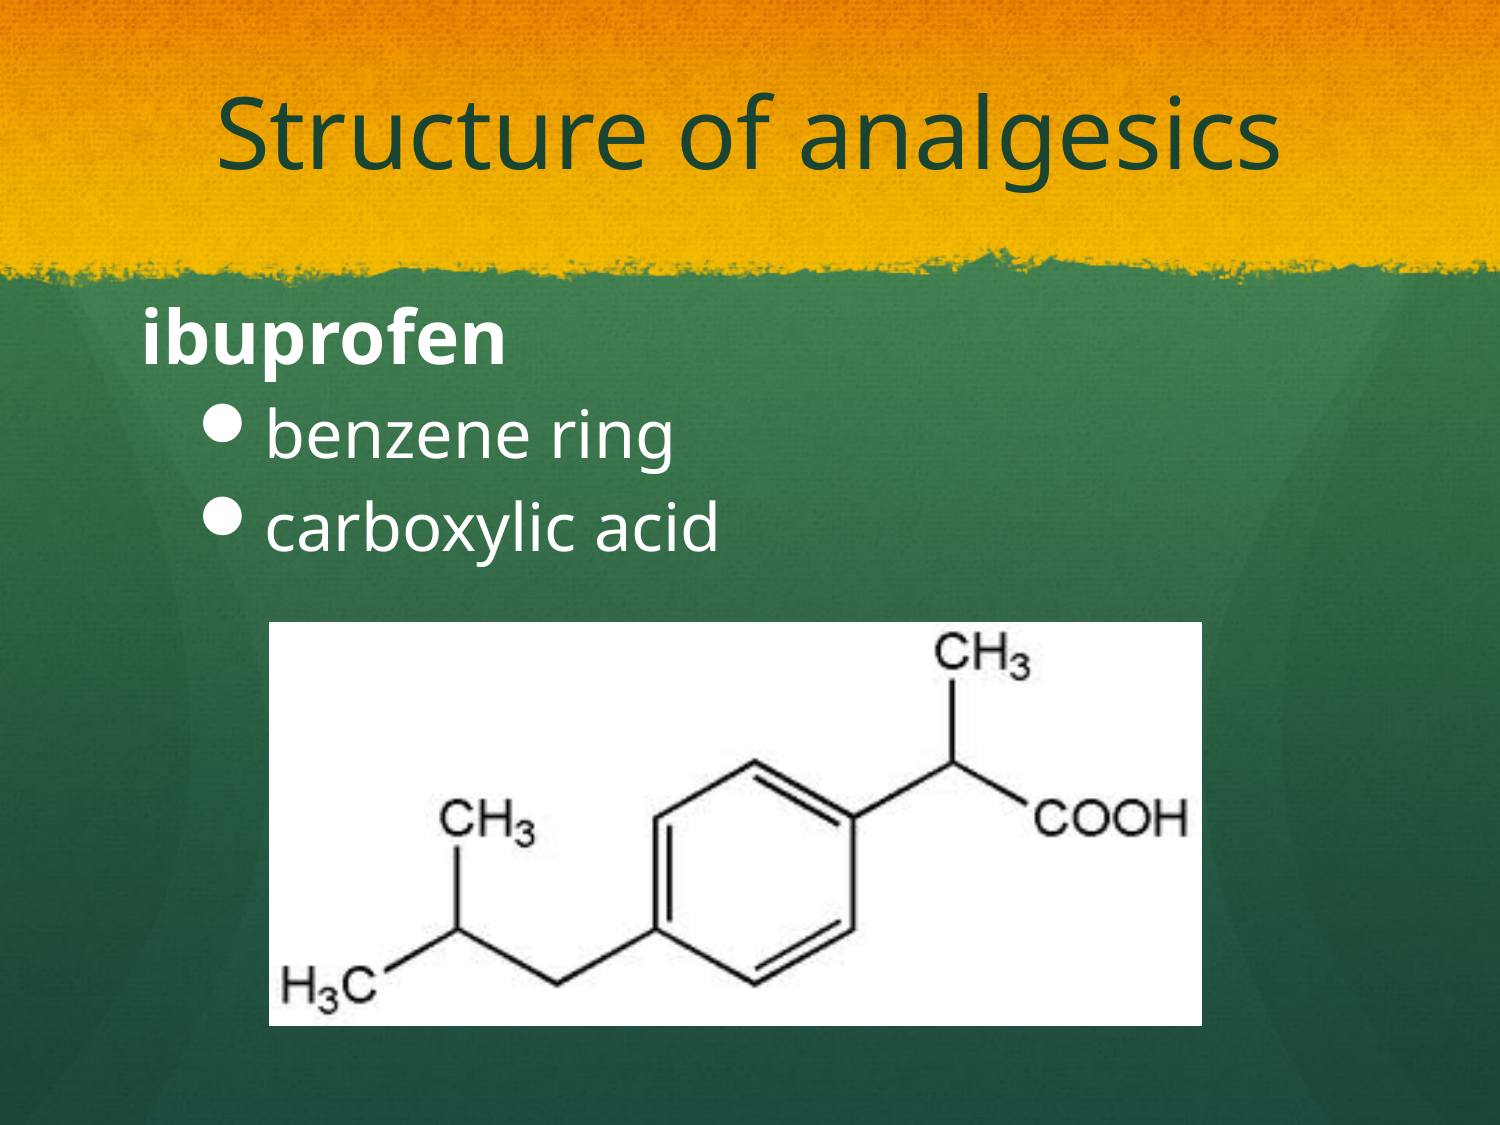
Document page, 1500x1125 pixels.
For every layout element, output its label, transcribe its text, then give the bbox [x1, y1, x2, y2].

picture [0, 0, 1500, 1125]
title Structure of analgesics [125, 13, 1375, 246]
list ibuprofen benzene ring carboxylic acid [125, 282, 1375, 1026]
